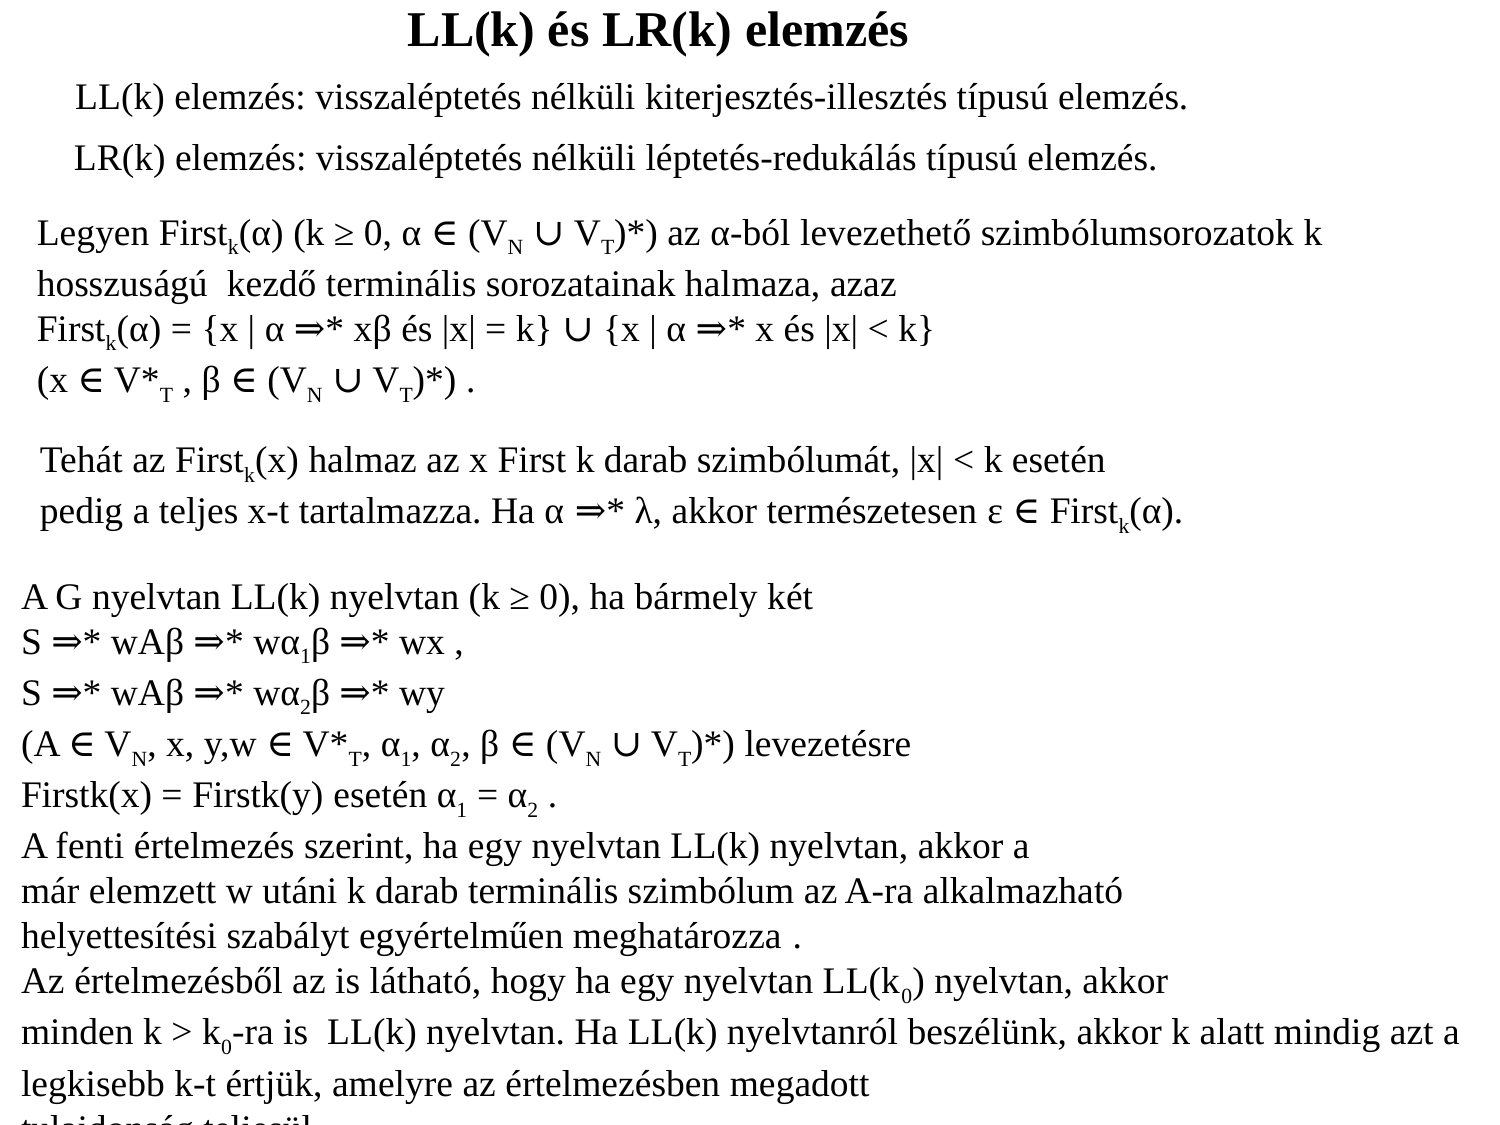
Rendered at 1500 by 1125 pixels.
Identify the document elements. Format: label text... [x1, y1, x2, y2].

text_box Legyen Firstk(α) (k ≥ 0, α ∈ (VN ∪ VT)*) az α-ból levezethető szimbólumsorozatok k hosszuságú kezdő terminális sorozatainak halmaza, azaz Firstk(α) = {x | α ⇒* xβ és |x| = k} ∪ {x | α ⇒* x és |x| < k} (x ∈ V*T , β ∈ (VN ∪ VT)*) . [22, 200, 1347, 414]
text_box LL(k) elemzés: visszaléptetés nélküli kiterjesztés-illesztés típusú elemzés. [60, 64, 1215, 125]
text_box LR(k) elemzés: visszaléptetés nélküli léptetés-redukálás típusú elemzés. [59, 125, 1185, 186]
text_box Tehát az Firstk(x) halmaz az x First k darab szimbólumát, |x| < k esetén pedig a teljes x-t tartalmazza. Ha α ⇒* λ, akkor természetesen ε ∈ Firstk(α). [25, 427, 1199, 545]
text_box LL(k) és LR(k) elemzés [393, 0, 925, 64]
text_box A G nyelvtan LL(k) nyelvtan (k ≥ 0), ha bármely két S ⇒* wAβ ⇒* wα1β ⇒* wx , S ⇒* wAβ ⇒* wα2β ⇒* wy (A ∈ VN, x, y,w ∈ V*T, α1, α2, β ∈ (VN ∪ VT)*) levezetésre Firstk(x) = Firstk(y) esetén α1 = α2 . A fenti értelmezés szerint, ha egy nyelvtan LL(k) nyelvtan, akkor a már elemzett w utáni k darab terminális szimbólum az A-ra alkalmazható helyettesítési szabályt egyértelműen meghatározza . Az értelmezésből az is látható, hogy ha egy nyelvtan LL(k0) nyelvtan, akkor minden k > k0-ra is LL(k) nyelvtan. Ha LL(k) nyelvtanról beszélünk, akkor k alatt mindig azt a legkisebb k-t értjük, amelyre az értelmezésben megadott tulajdonság teljesül. [6, 564, 1487, 1125]
